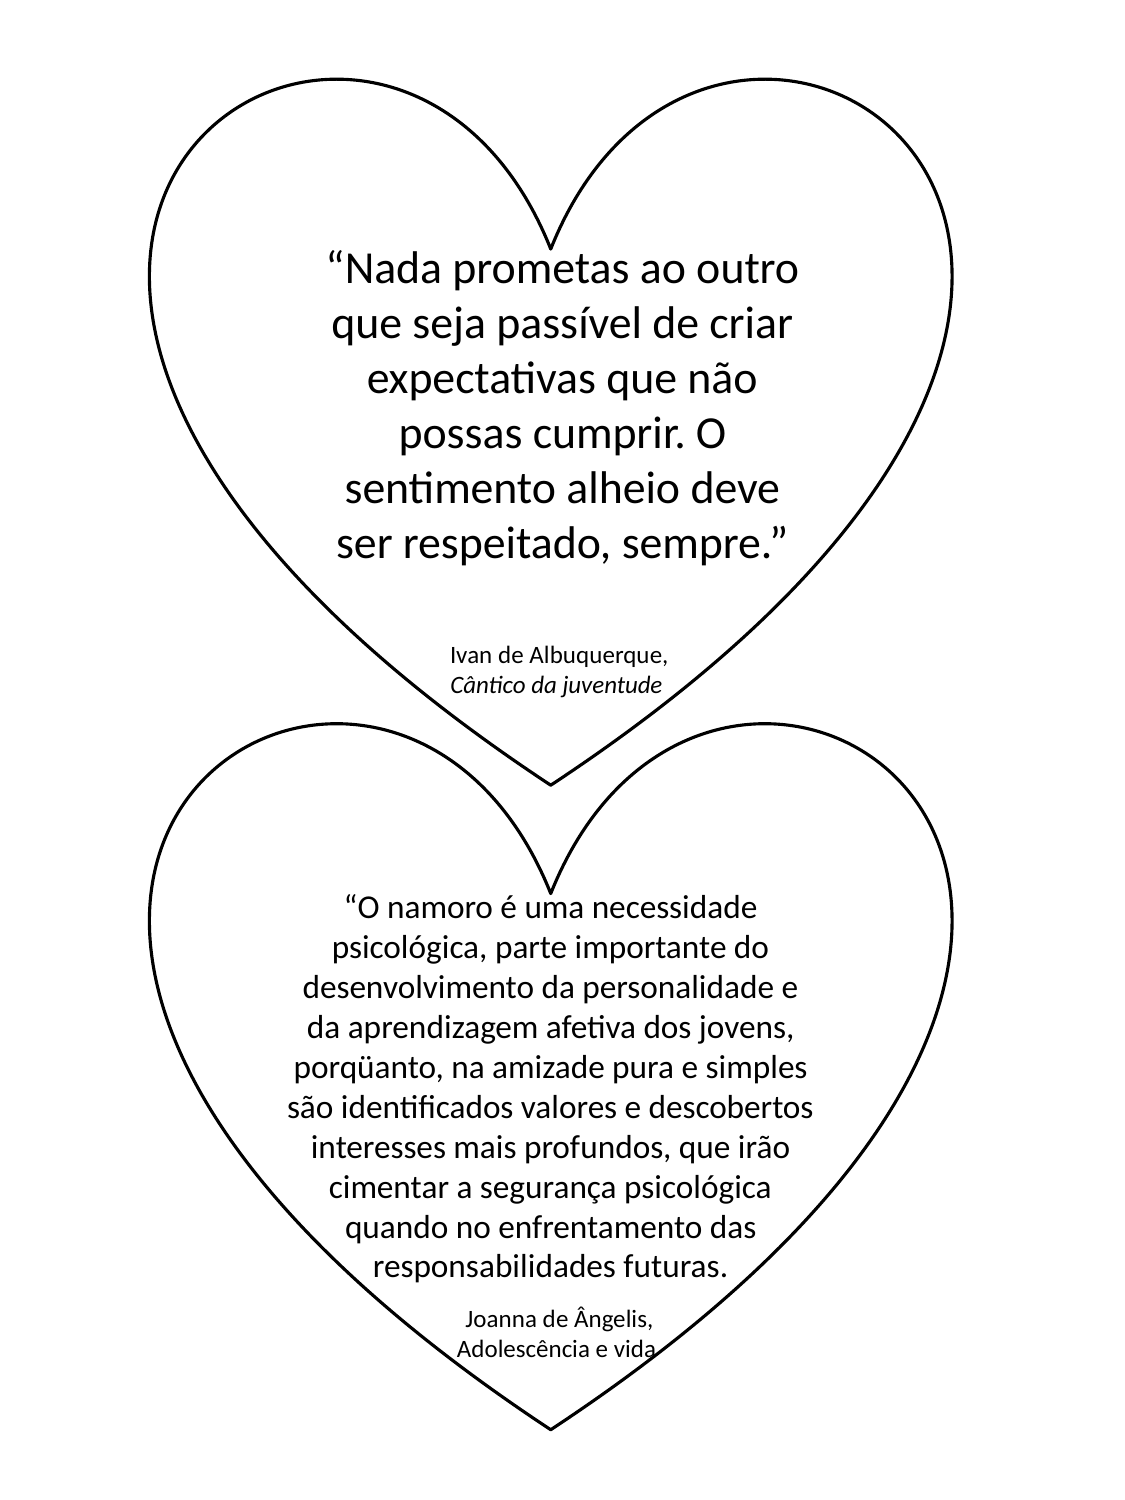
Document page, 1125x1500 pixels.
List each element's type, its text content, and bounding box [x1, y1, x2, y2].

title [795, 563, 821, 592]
text_box Ivan de Albuquerque, Cântico da juventude [410, 585, 704, 706]
text_box Joanna de Ângelis, Adolescência e vida [410, 1249, 704, 1370]
text_box [461, 1370, 640, 1432]
text_box [147, 77, 955, 685]
text_box [147, 721, 955, 1330]
text_box [436, 706, 666, 787]
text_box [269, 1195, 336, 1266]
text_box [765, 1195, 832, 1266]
